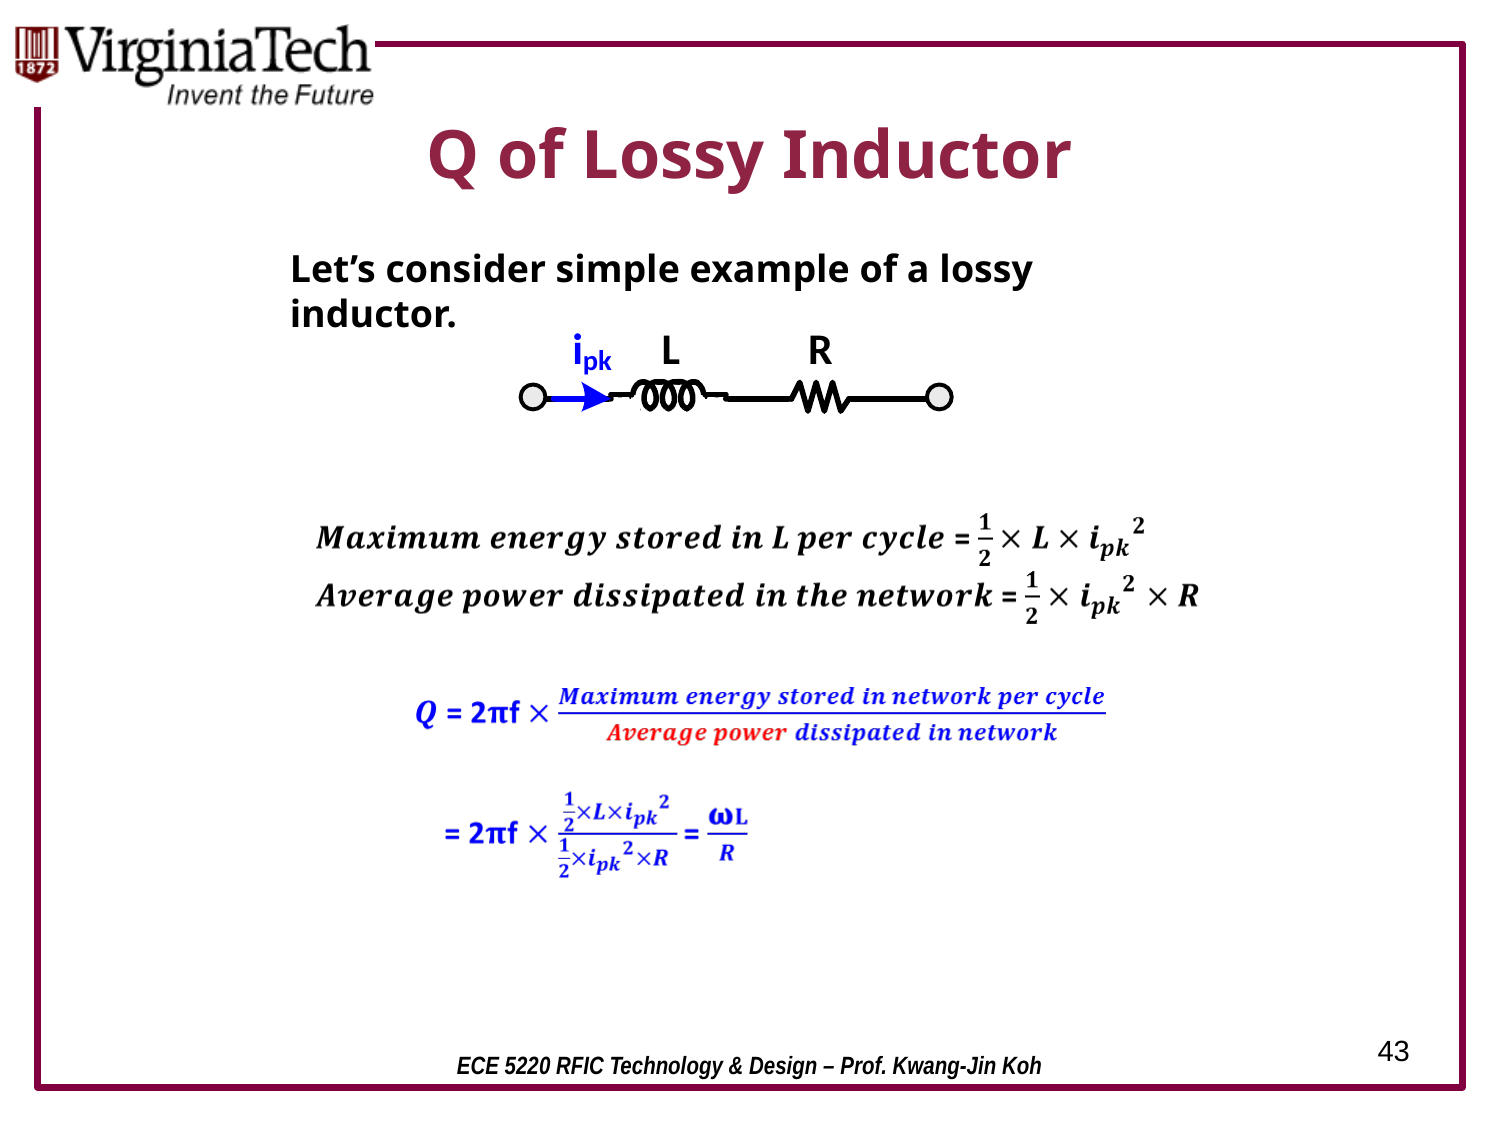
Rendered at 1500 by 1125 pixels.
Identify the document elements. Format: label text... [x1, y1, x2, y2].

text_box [512, 312, 961, 421]
text_box [300, 499, 1313, 632]
title Q of Lossy Inductor [75, 104, 1425, 213]
picture [15, 24, 375, 107]
slide_number 43 [1074, 1024, 1425, 1103]
text_box Let’s consider simple example of a lossy inductor. [274, 237, 1175, 343]
text_box [399, 674, 1150, 887]
